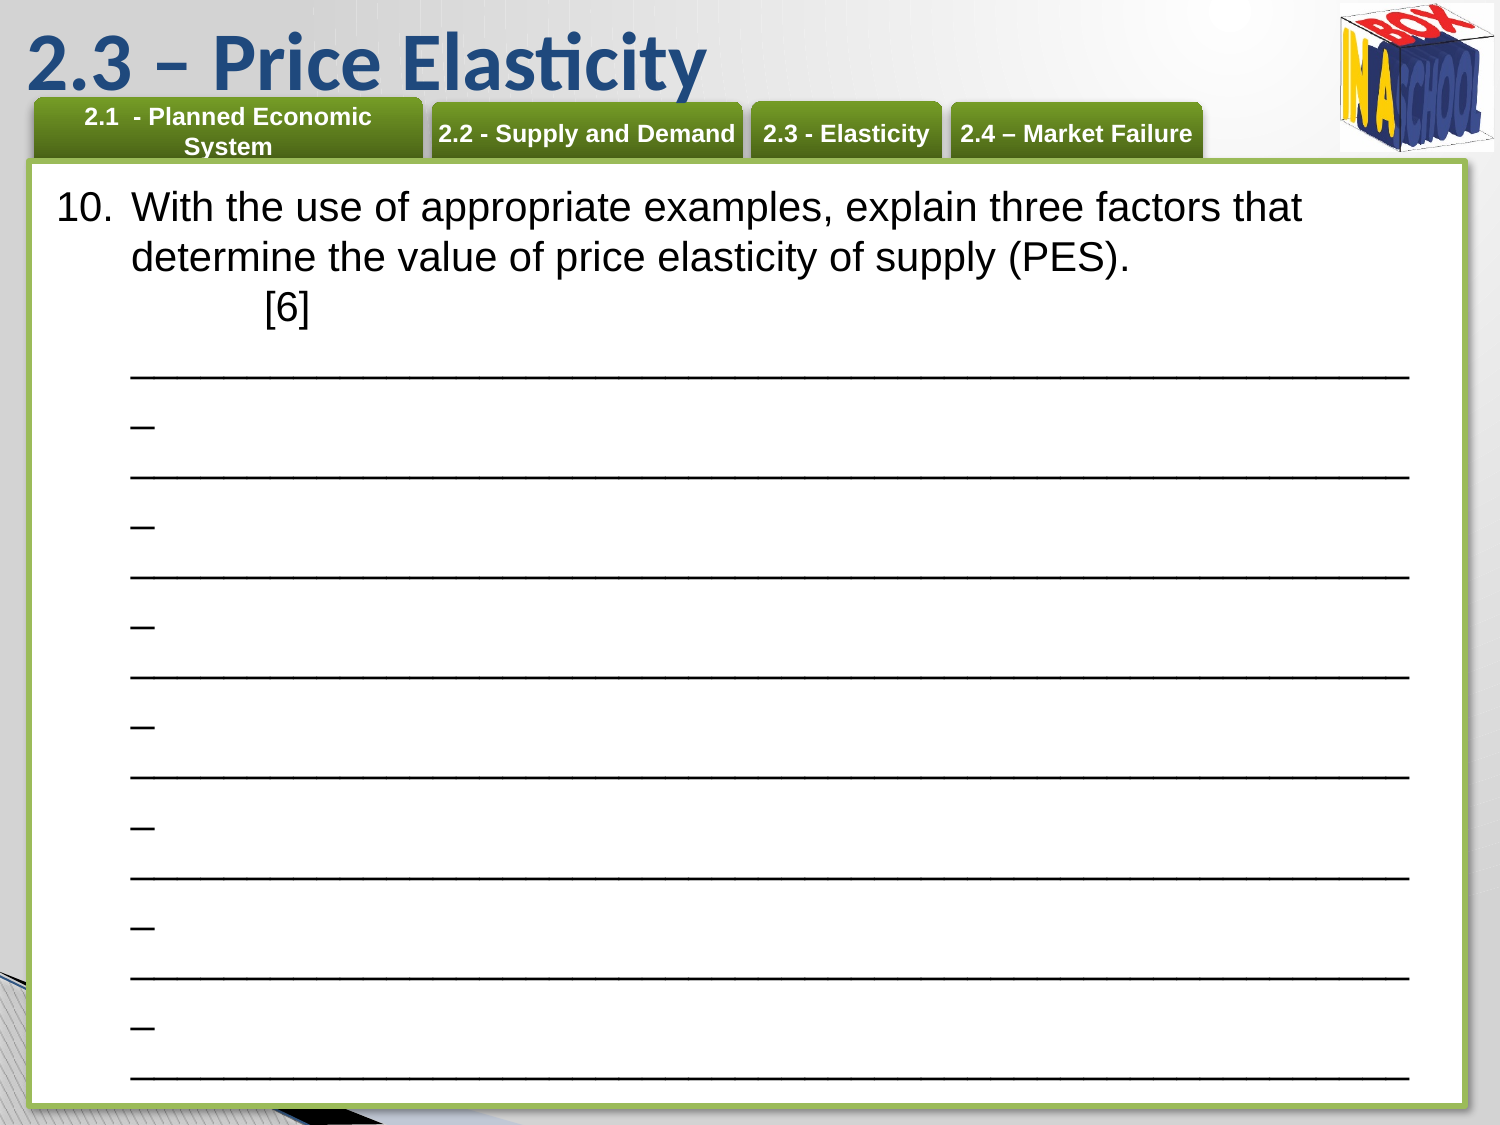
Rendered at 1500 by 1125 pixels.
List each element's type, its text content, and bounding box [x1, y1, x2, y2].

picture [1340, 3, 1495, 152]
title 2.3 – Price Elasticity [11, 11, 1465, 102]
text_box With the use of appropriate examples, explain three factors that determine the value of price elasticity of supply (PES). [6] ________________________________________________________ ________________________________________________________ ________________________________________________________ ________________________________________________________ ________________________________________________________ ________________________________________________________ ________________________________________________________ ________________________________________________________ [41, 172, 1447, 1125]
